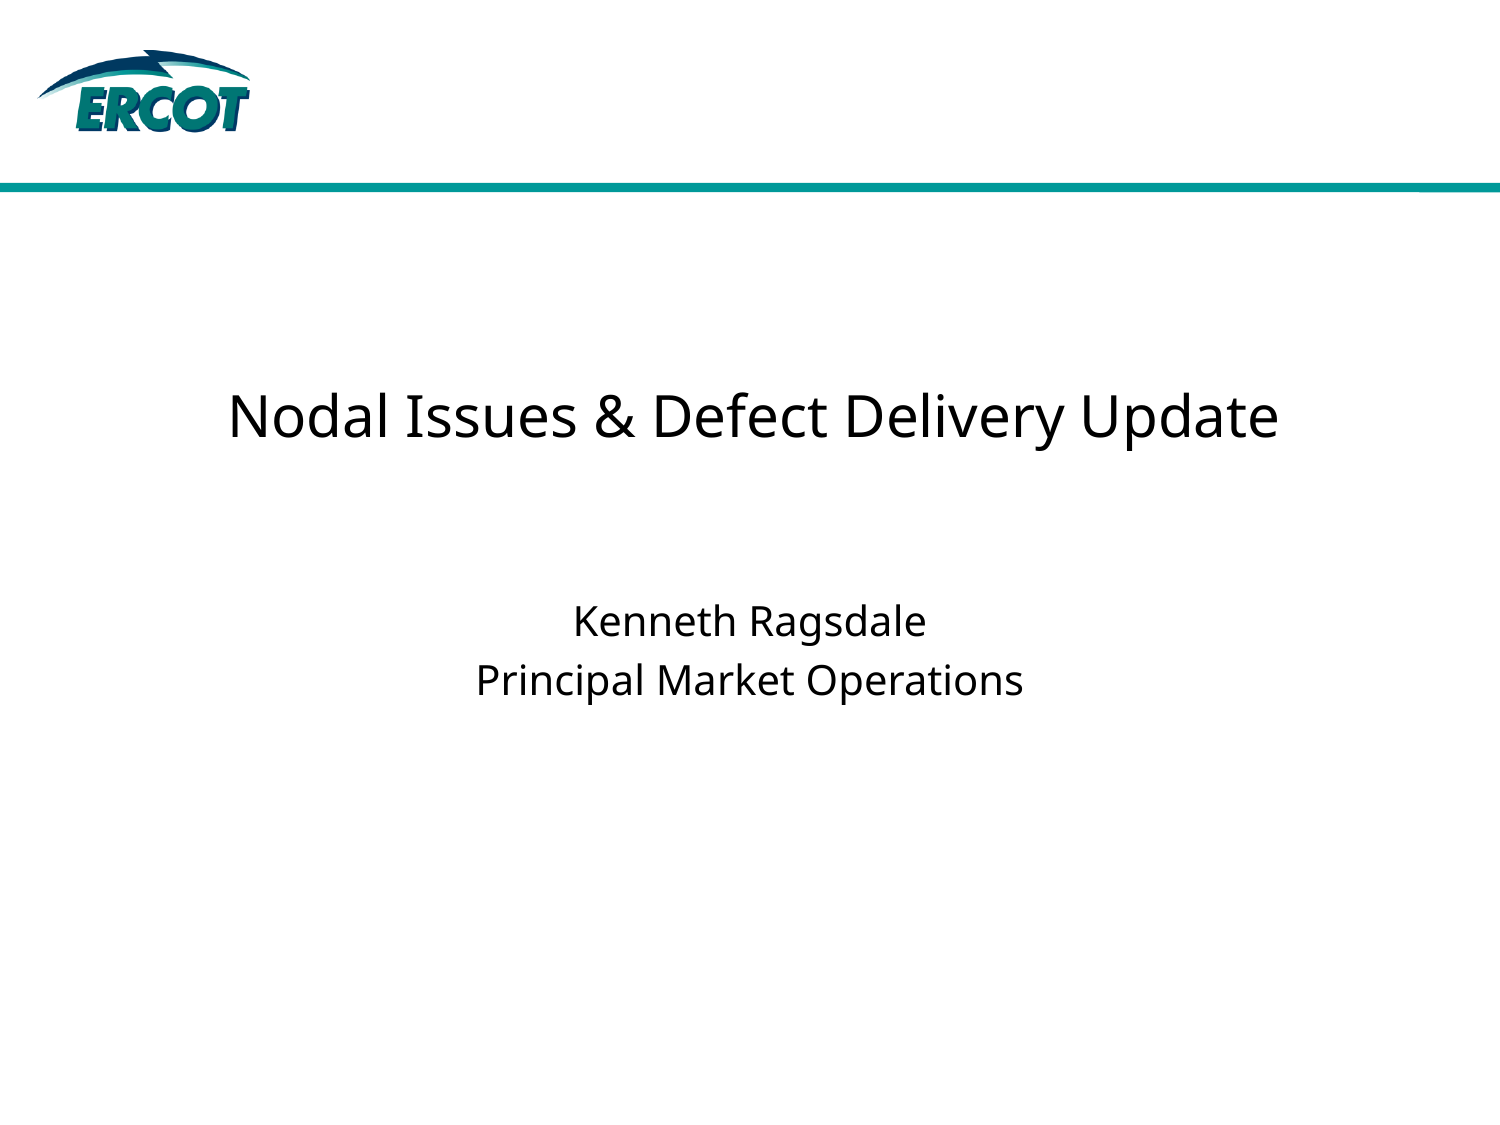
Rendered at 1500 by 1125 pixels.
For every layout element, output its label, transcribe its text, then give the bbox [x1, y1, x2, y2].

picture [37, 50, 250, 136]
subtitle Kenneth Ragsdale Principal Market Operations [74, 587, 1426, 776]
title Nodal Issues & Defect Delivery Update [62, 312, 1446, 517]
